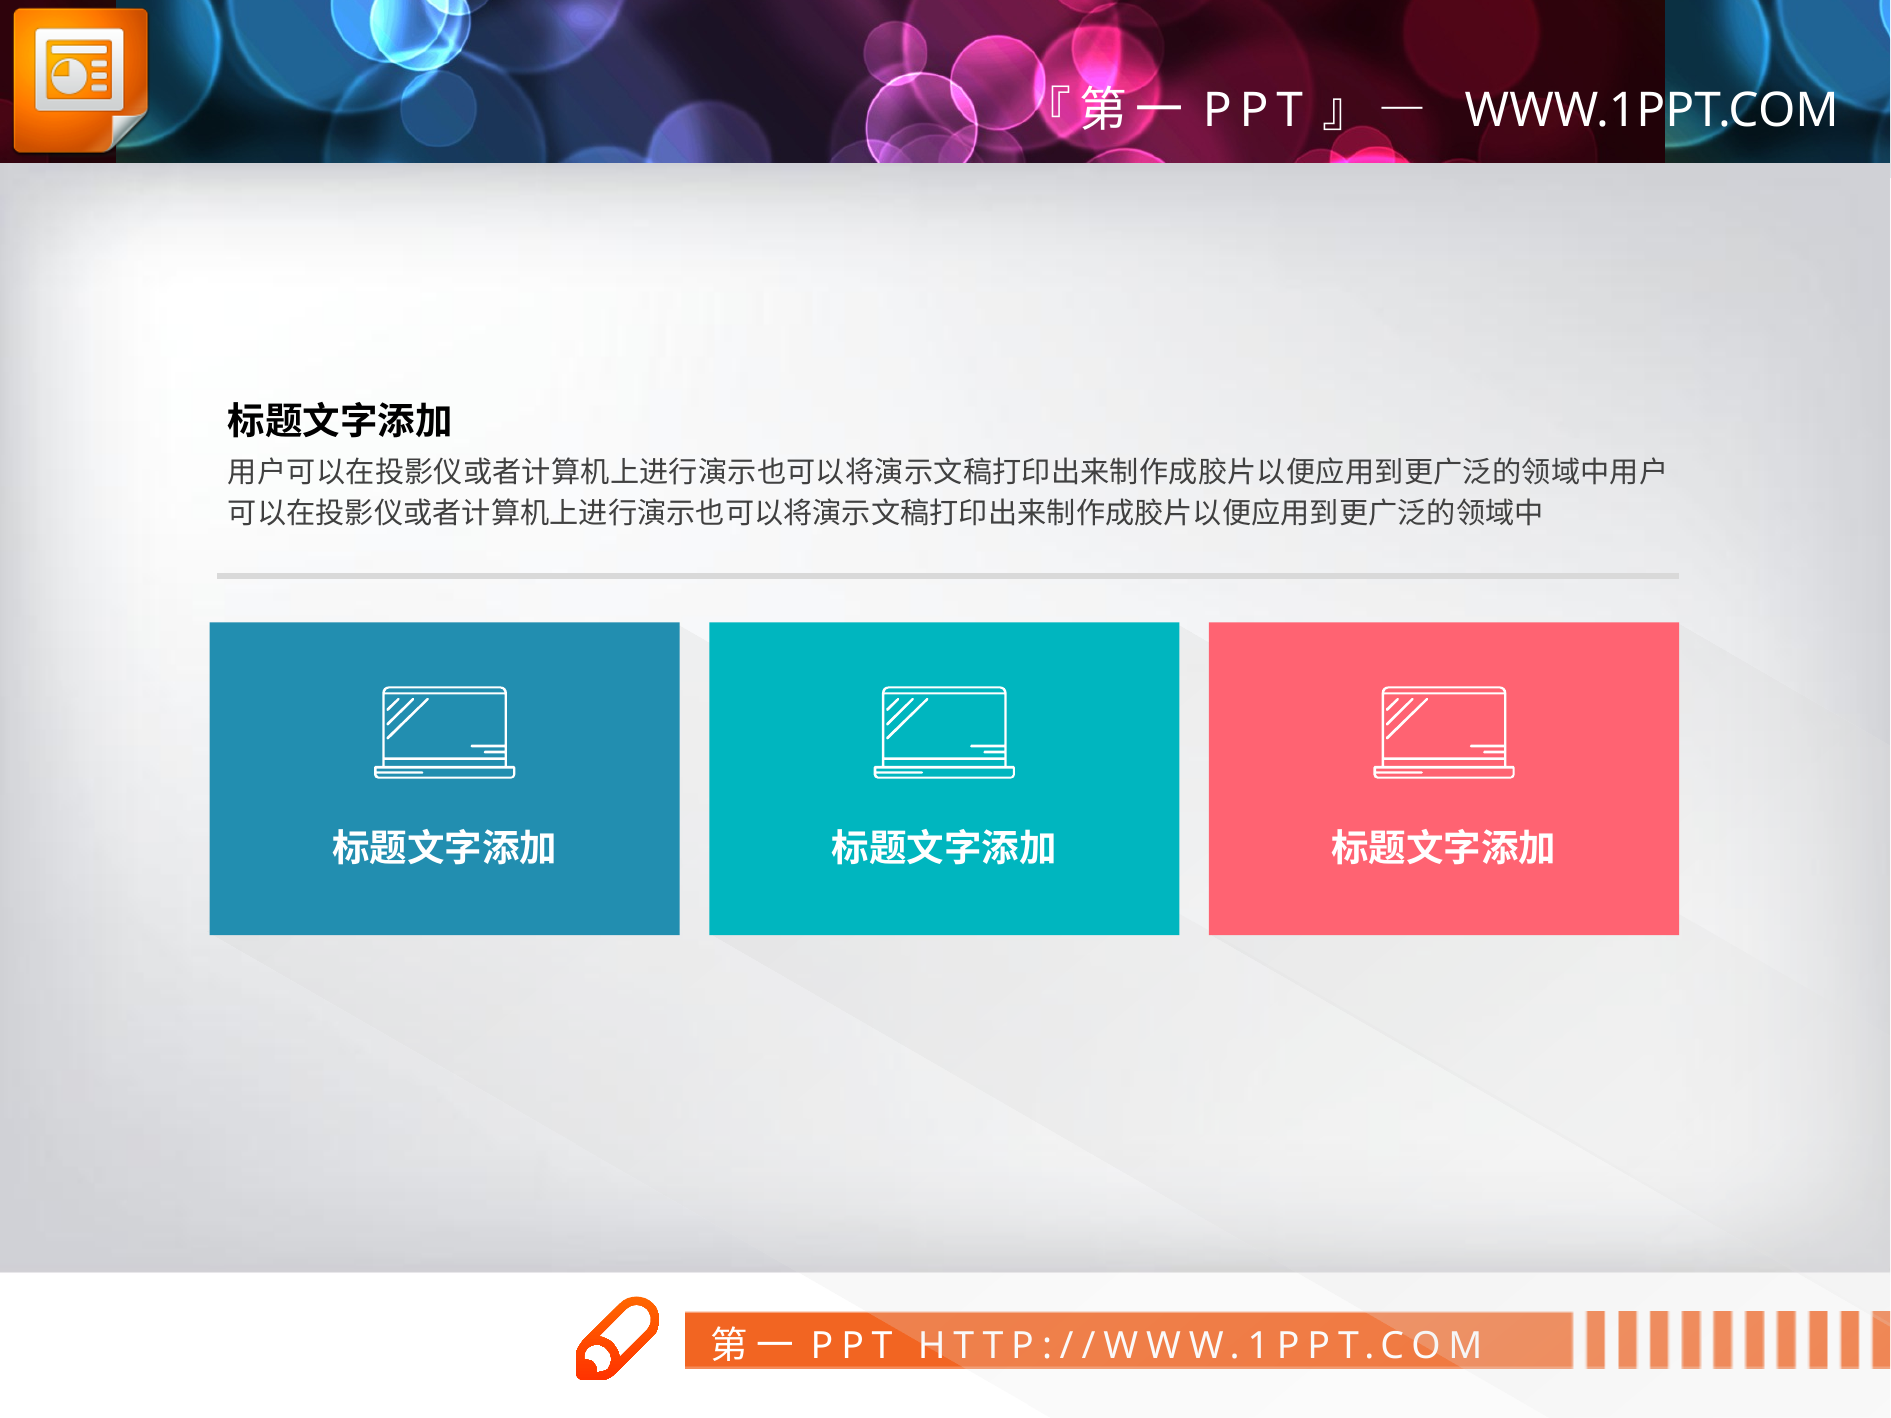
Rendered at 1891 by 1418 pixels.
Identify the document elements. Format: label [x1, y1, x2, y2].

picture [0, 0, 1891, 1275]
text_box [209, 575, 1680, 936]
text_box [226, 943, 1548, 1418]
picture [685, 1311, 964, 1369]
text_box [726, 943, 1891, 1418]
text_box [212, 380, 1685, 536]
text_box [1224, 626, 1891, 1327]
